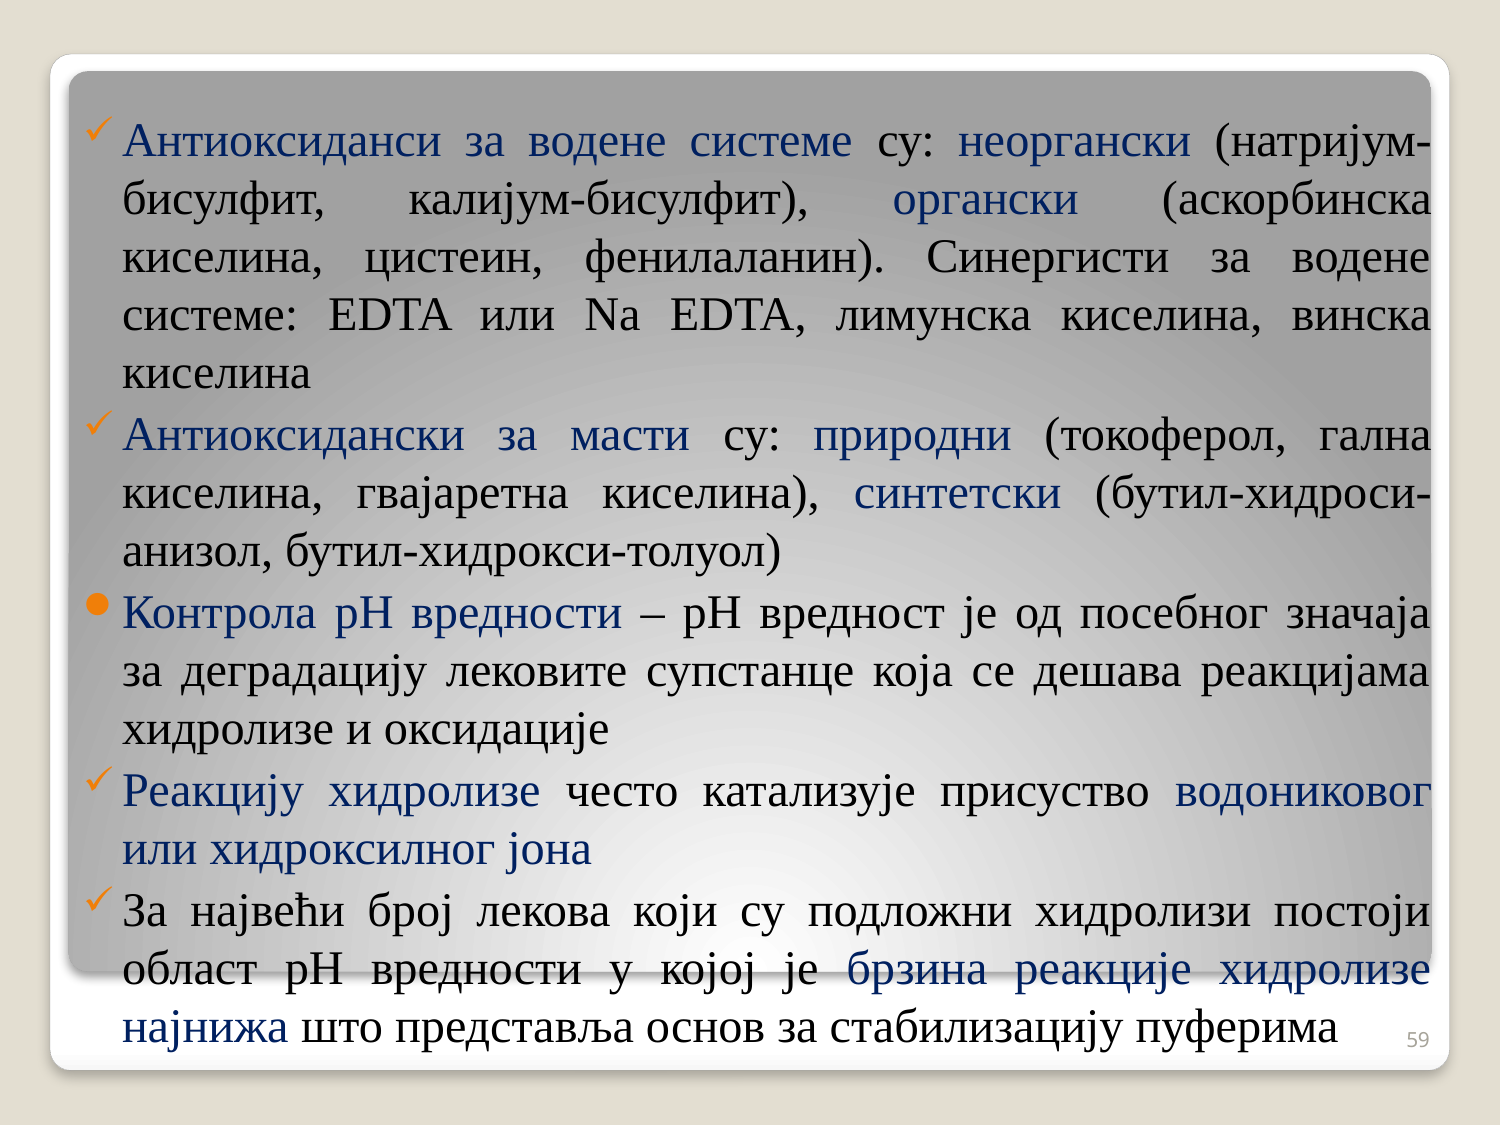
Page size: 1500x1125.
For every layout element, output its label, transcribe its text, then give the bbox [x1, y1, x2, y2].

slide_number 59 [1369, 1002, 1445, 1063]
list Антиоксиданси за водене системе су: неоргански (натријум-бисулфит, калијум-бисулфит), органски (аскорбинска киселина, цистеин, фенилаланин). Синергисти за водене системе: EDTA или Na EDTA, лимунска киселина, винска киселина Антиоксидански за масти су: природни (токоферол, гална киселина, гвајаретна киселина), синтетски (бутил-хидроси-анизол, бутил-хидрокси-толуол) Контрола pH вредности – pH вредност је од посебног значаја за деградацију лековите супстанце која се дешава реакцијама хидролизе и оксидације Реакцију хидролизе често катализује присуство водониковог или хидроксилног јона За највећи број лекова који су подложни хидролизи постоји област pH вредности у којој је брзина реакције хидролизе најнижа што представља основ за стабилизацију пуферима [53, 30, 1447, 1071]
